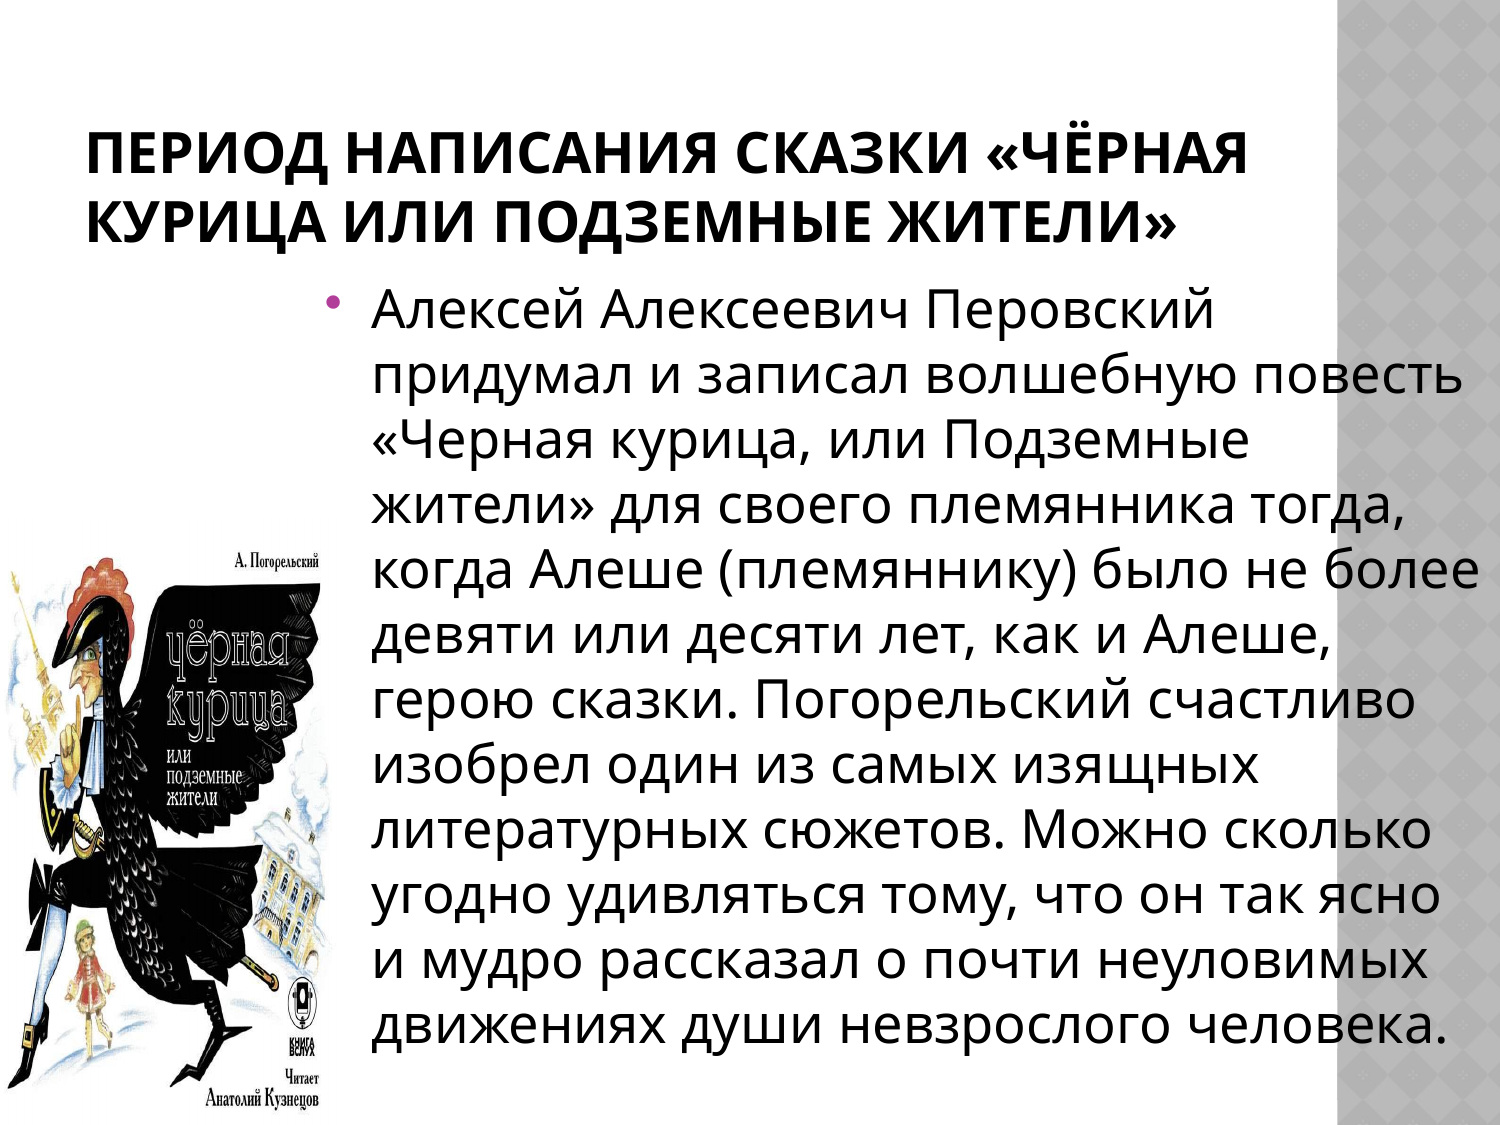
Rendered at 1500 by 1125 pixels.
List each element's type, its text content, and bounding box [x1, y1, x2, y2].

title Период написания сказки «Чёрная курица или подземные жители» [76, 66, 1265, 254]
list Алексей Алексеевич Перовский придумал и записал волшебную повесть «Черная курица, или Подземные жители» для своего племянника тогда, когда Алеше (племяннику) было не более девяти или десяти лет, как и Алеше, герою сказки. Погорельский счастливо изобрел один из самых изящных литературных сюжетов. Можно сколько угодно удивляться тому, что он так ясно и мудро рассказал о почти неуловимых движениях души невзрослого человека. [311, 266, 1500, 1110]
picture [0, 514, 337, 1125]
